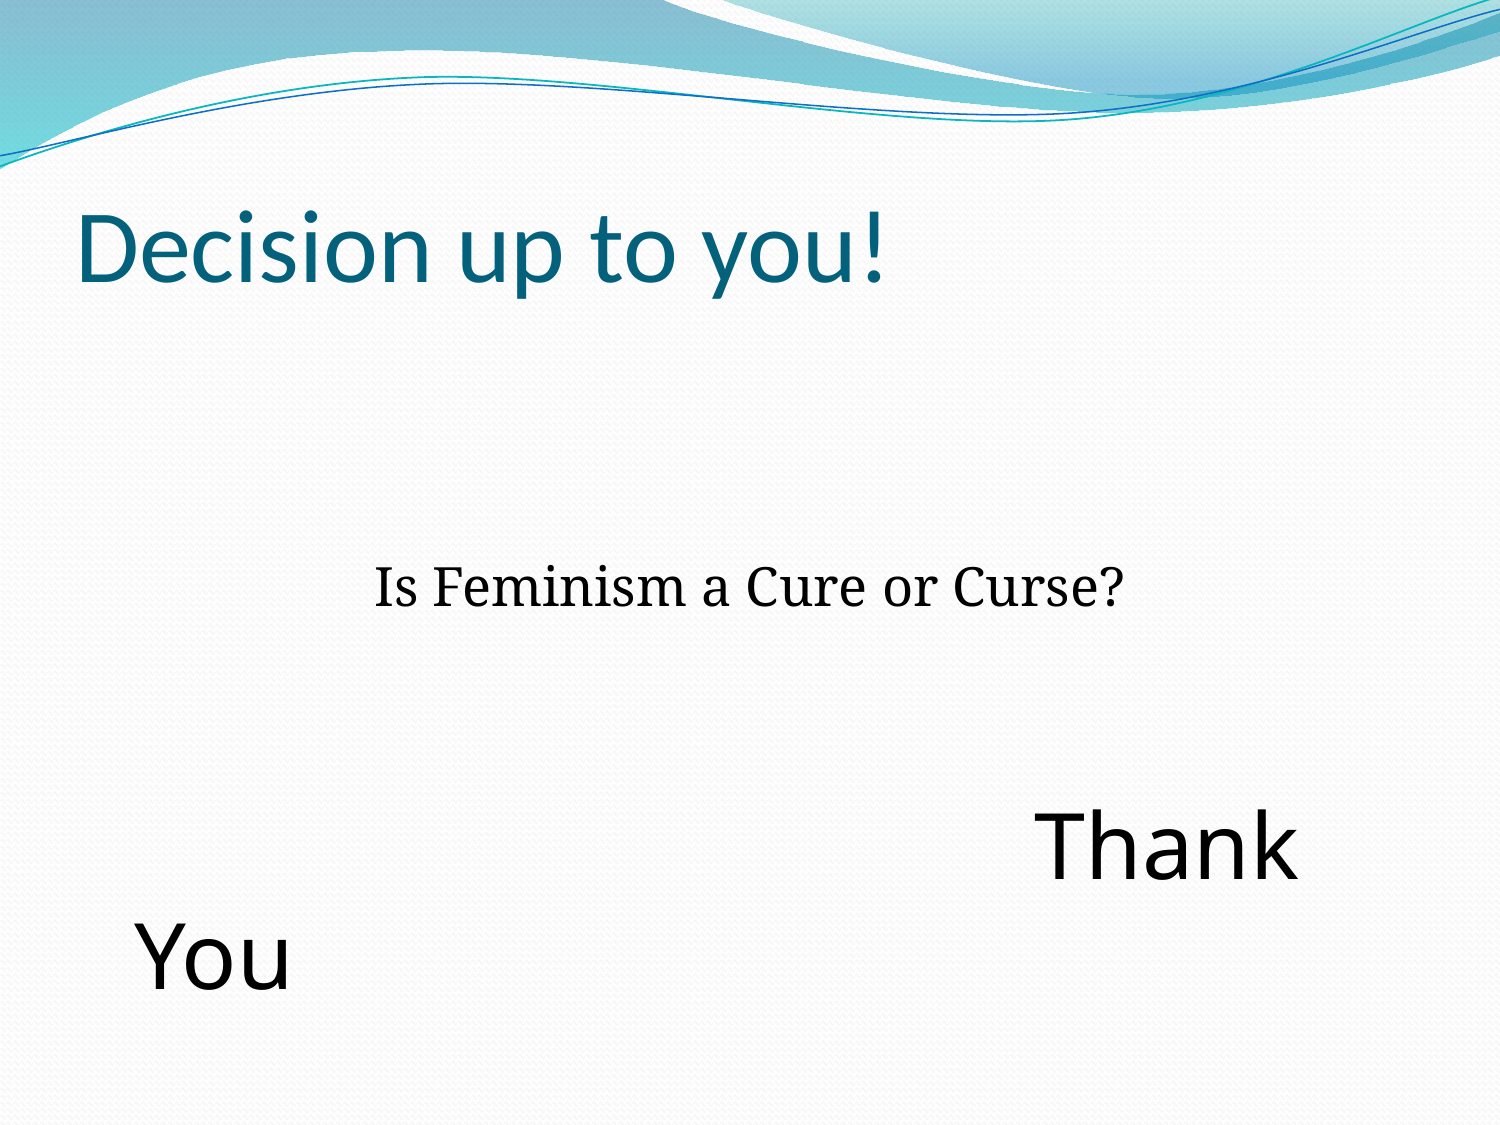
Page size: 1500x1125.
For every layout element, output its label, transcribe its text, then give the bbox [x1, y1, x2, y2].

title Decision up to you! [75, 115, 1425, 303]
list Is Feminism a Cure or Curse? Thank You [75, 317, 1425, 1038]
